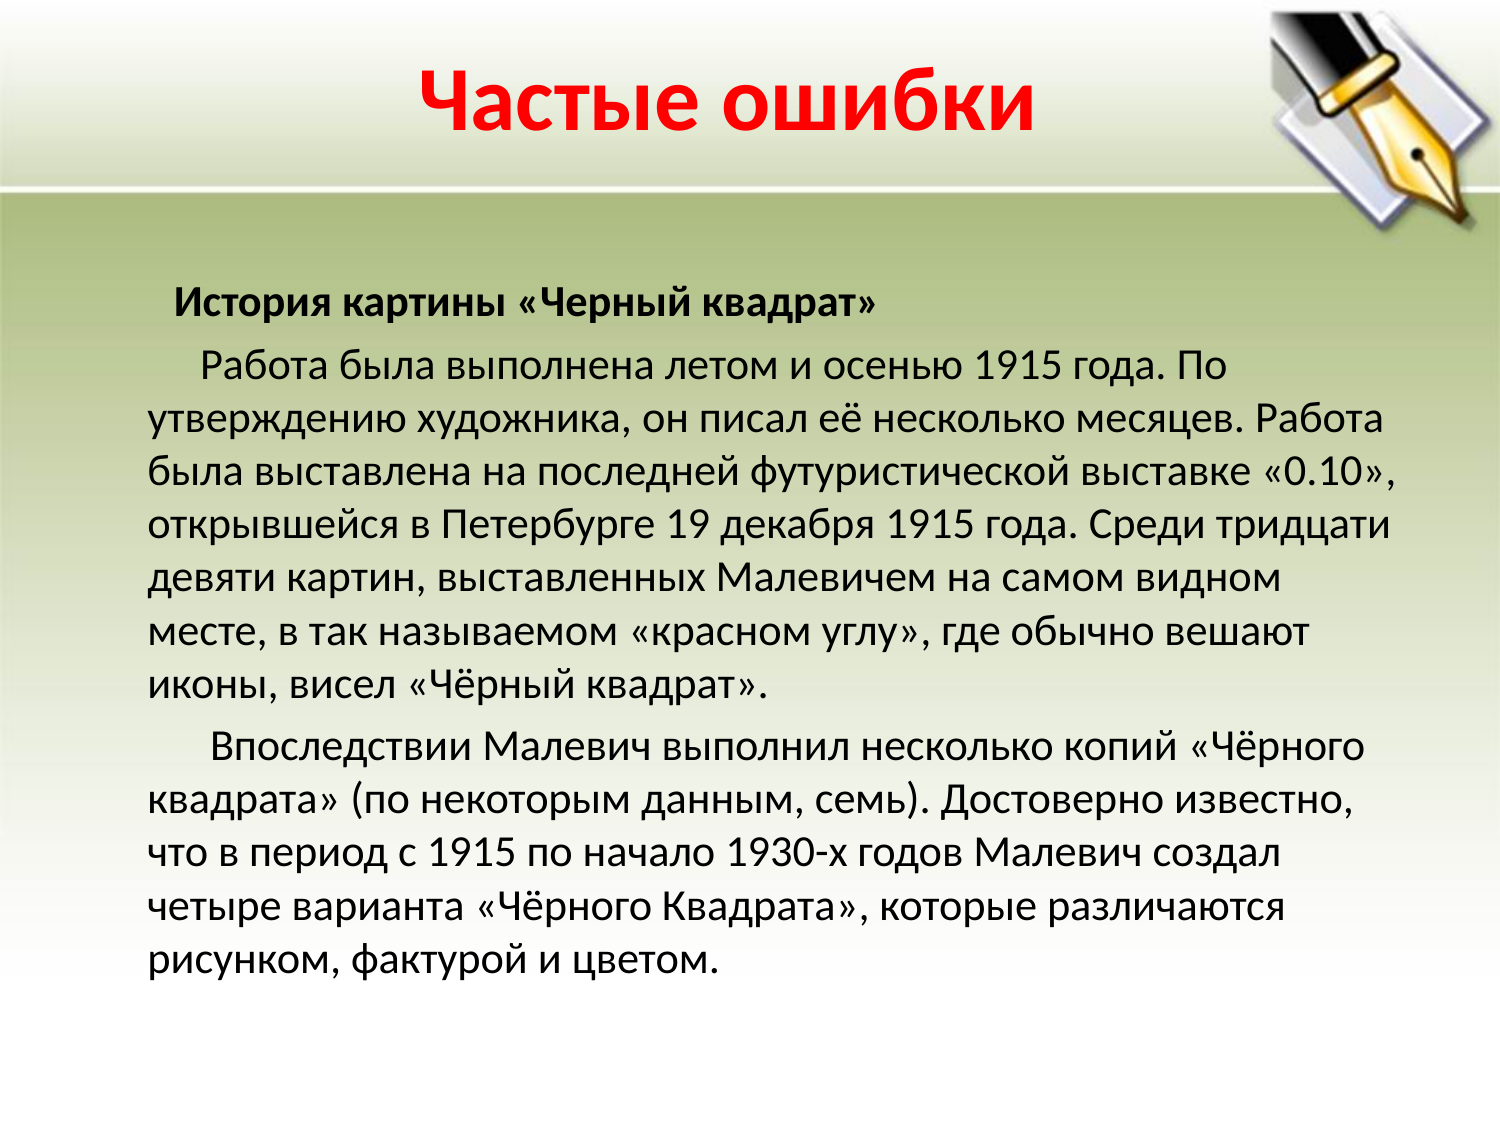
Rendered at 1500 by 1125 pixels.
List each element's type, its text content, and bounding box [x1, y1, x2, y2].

picture [0, 0, 1500, 1125]
list История картины «Черный квадрат» Работа была выполнена летом и осенью 1915 года. По утверждению художника, он писал её несколько месяцев. Работа была выставлена на последней футуристической выставке «0.10», открывшейся в Петербурге 19 декабря 1915 года. Среди тридцати девяти картин, выставленных Малевичем на самом видном месте, в так называемом «красном углу», где обычно вешают иконы, висел «Чёрный квадрат». Впоследствии Малевич выполнил несколько копий «Чёрного квадрата» (по некоторым данным, семь). Достоверно известно, что в период с 1915 по начало 1930-х годов Малевич создал четыре варианта «Чёрного Квадрата», которые различаются рисунком, фактурой и цветом. [75, 262, 1425, 1005]
title Частые ошибки [53, 0, 1404, 188]
